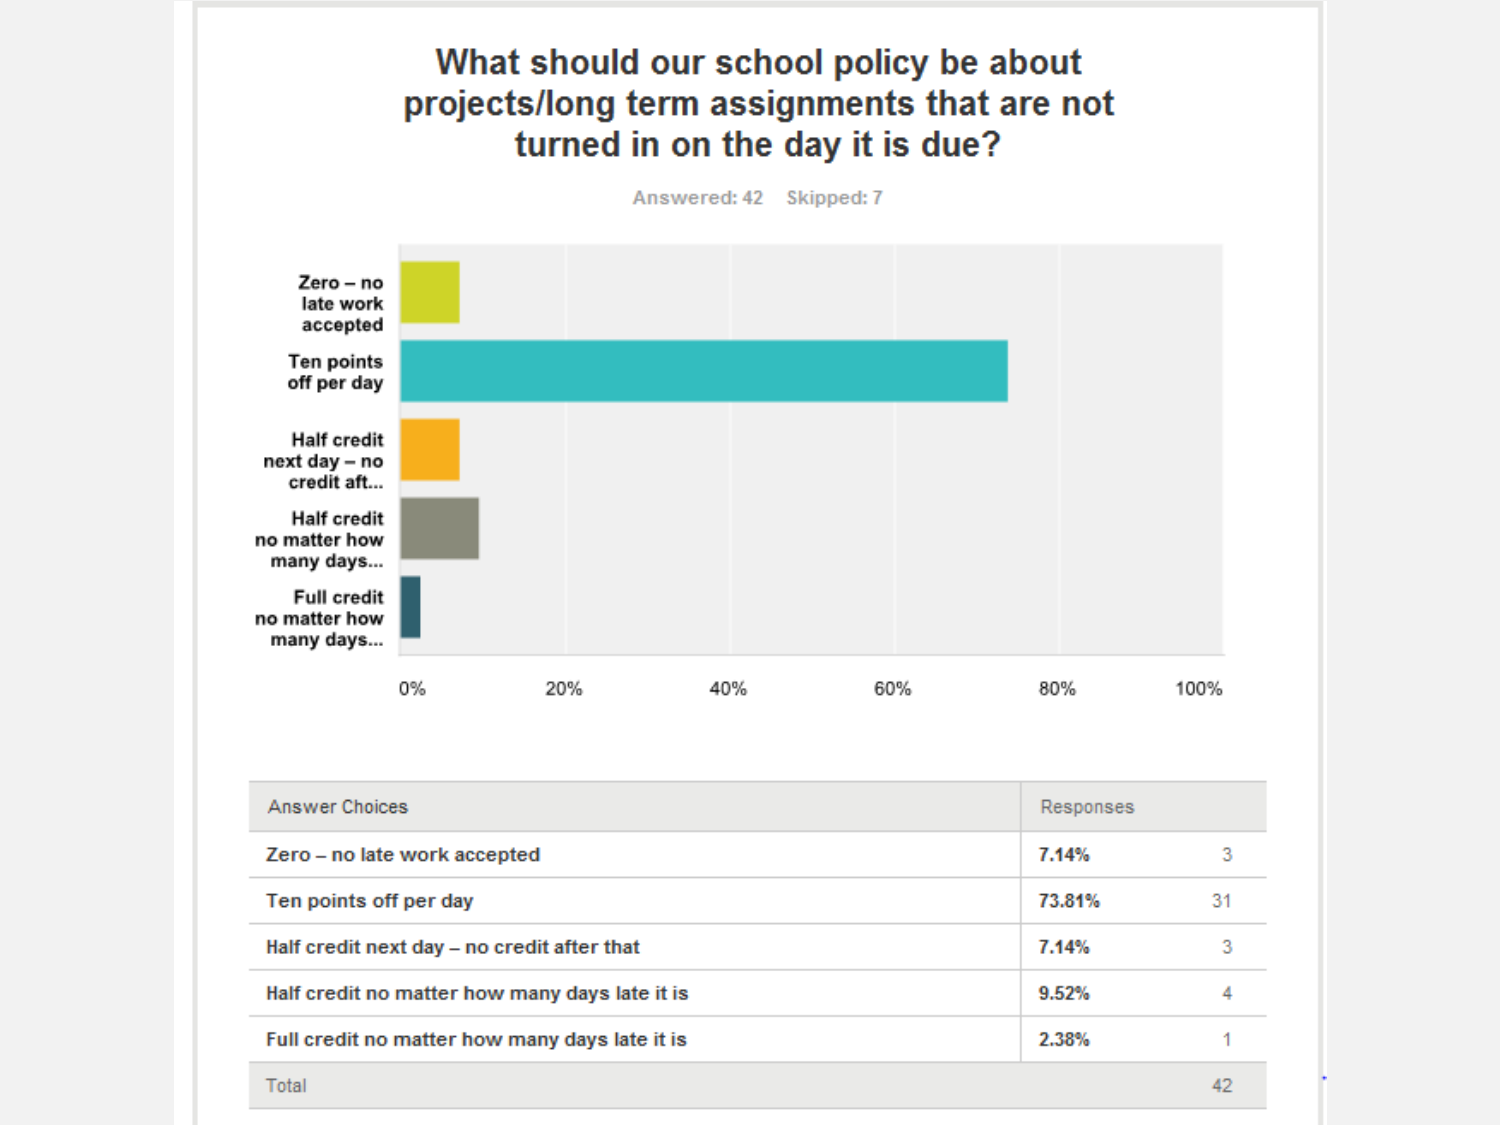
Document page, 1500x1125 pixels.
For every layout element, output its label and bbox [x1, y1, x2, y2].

picture [174, 0, 1327, 1125]
